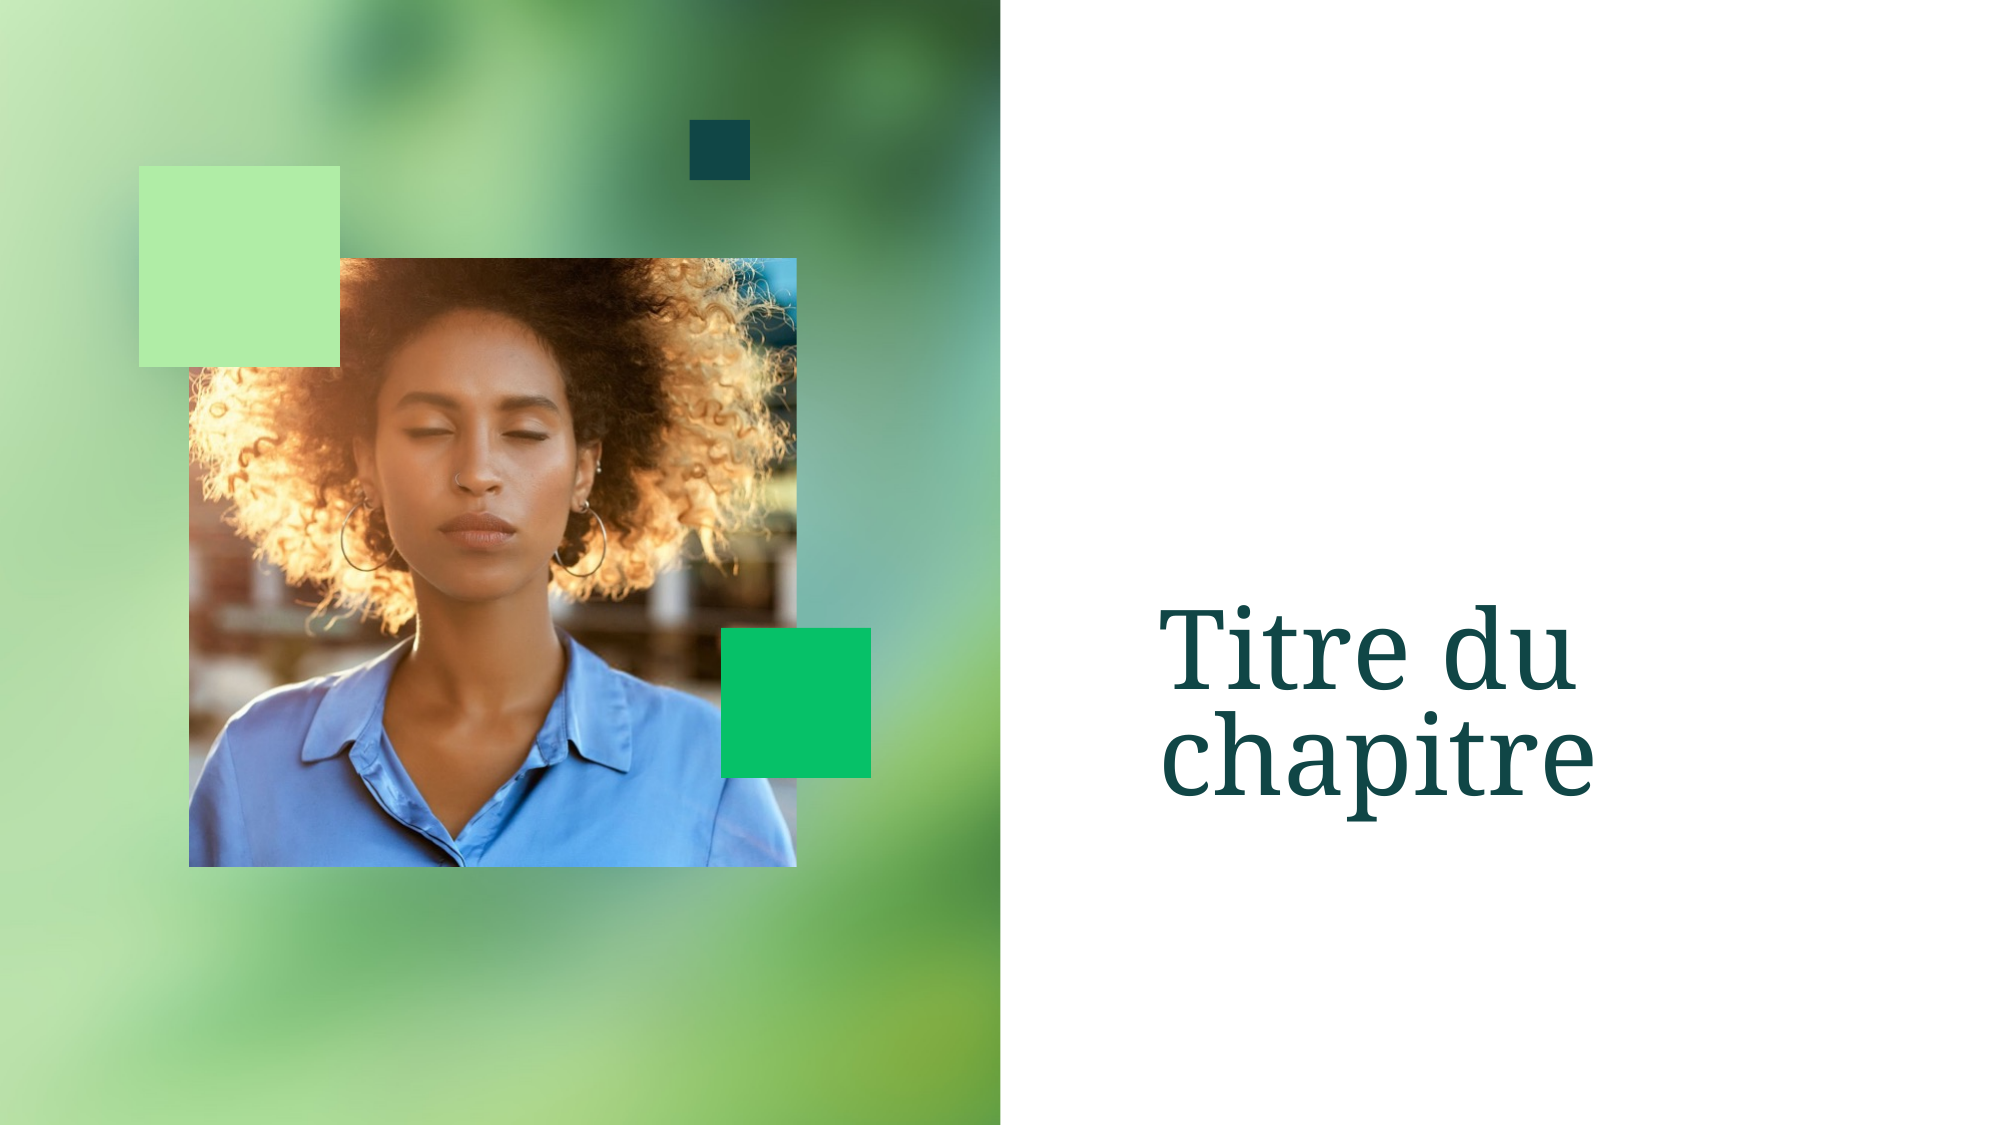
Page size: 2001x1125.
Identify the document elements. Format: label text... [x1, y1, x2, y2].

picture [0, 0, 1001, 1125]
title Titre du chapitre [1159, 604, 1796, 819]
